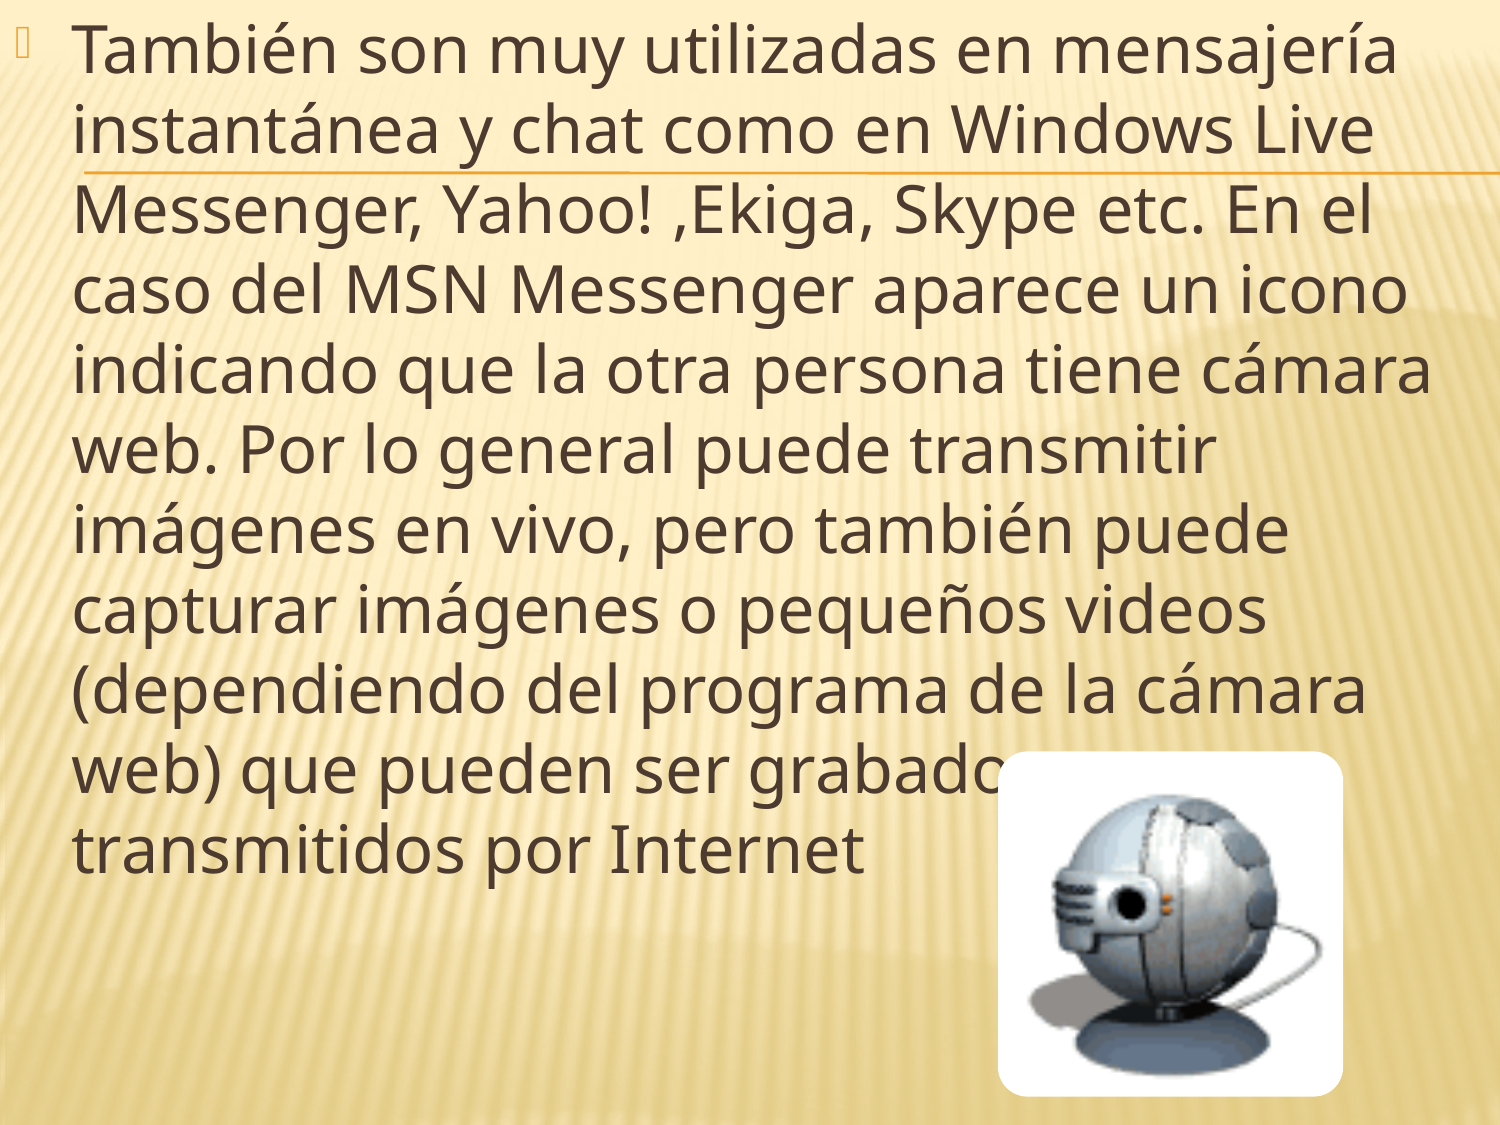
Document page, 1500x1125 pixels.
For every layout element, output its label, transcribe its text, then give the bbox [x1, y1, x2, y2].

picture [997, 751, 1344, 1097]
list También son muy utilizadas en mensajería instantánea y chat como en Windows Live Messenger, Yahoo! ,Ekiga, Skype etc. En el caso del MSN Messenger aparece un icono indicando que la otra persona tiene cámara web. Por lo general puede transmitir imágenes en vivo, pero también puede capturar imágenes o pequeños videos (dependiendo del programa de la cámara web) que pueden ser grabados y transmitidos por Internet [0, 0, 1500, 1125]
